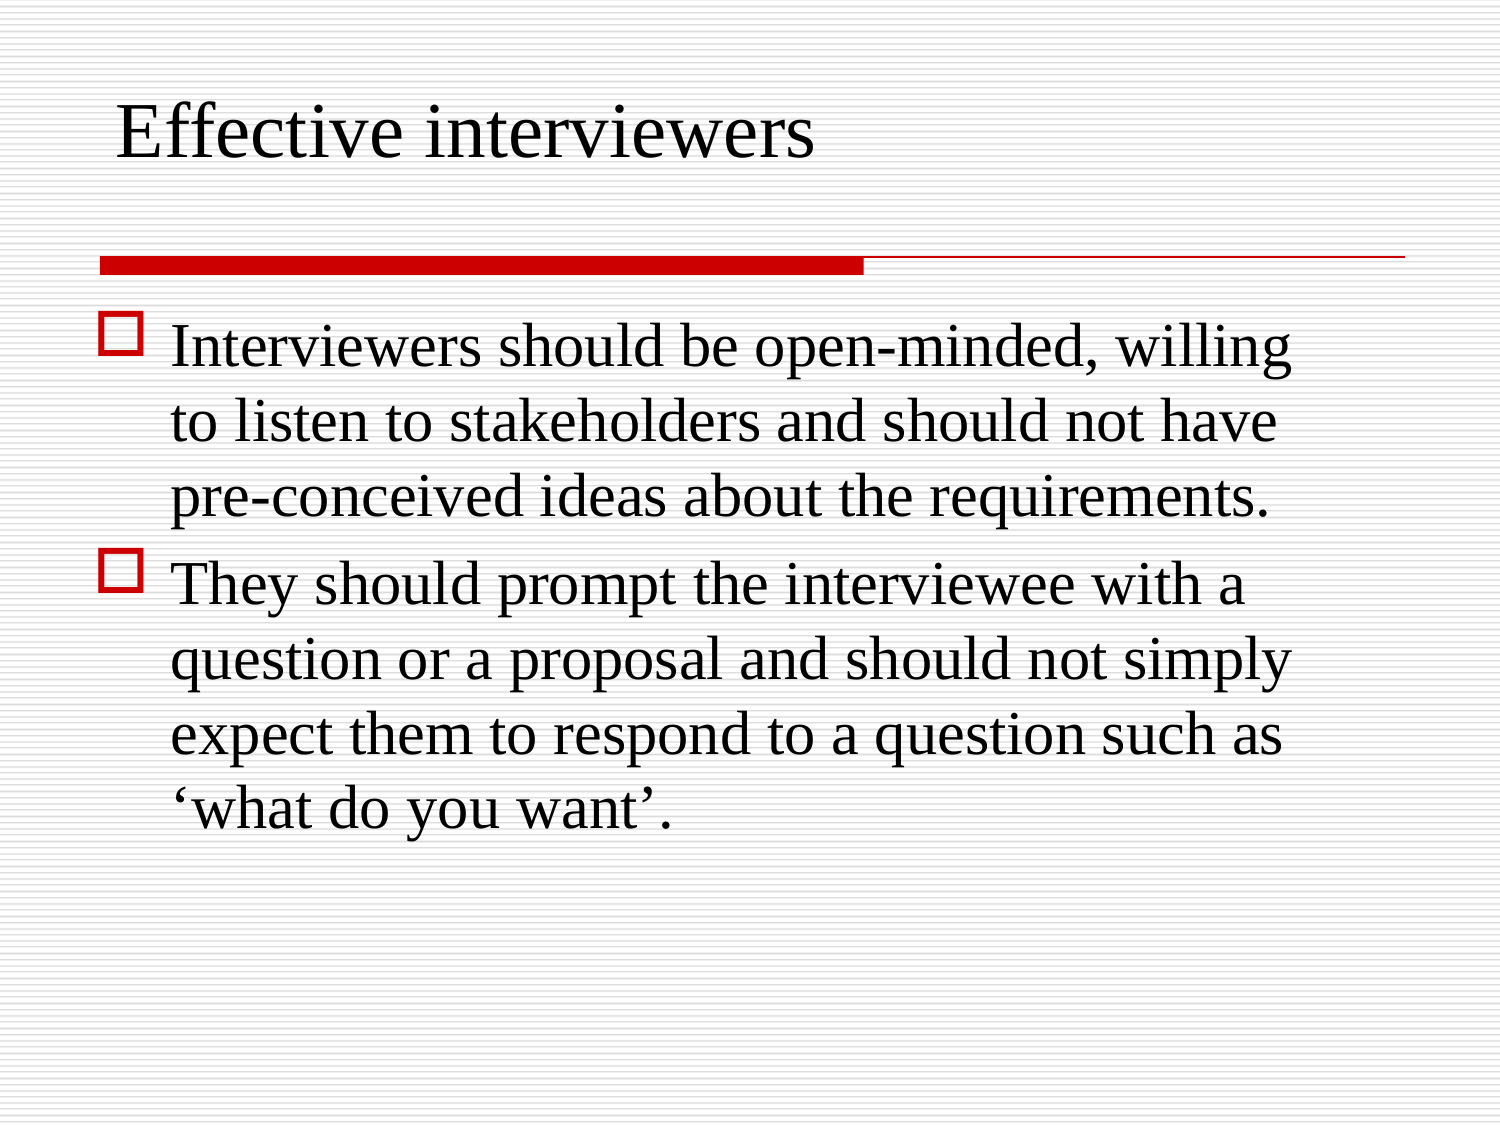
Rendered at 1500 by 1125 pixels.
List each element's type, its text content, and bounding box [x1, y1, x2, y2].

picture [0, 0, 1500, 1125]
text_box Effective interviewers [100, 30, 1381, 182]
text_box Interviewers should be open-minded, willing to listen to stakeholders and should not have pre-conceived ideas about the requirements. They should prompt the interviewee with a question or a proposal and should not simply expect them to respond to a question such as ‘what do you want’. [78, 296, 1359, 975]
